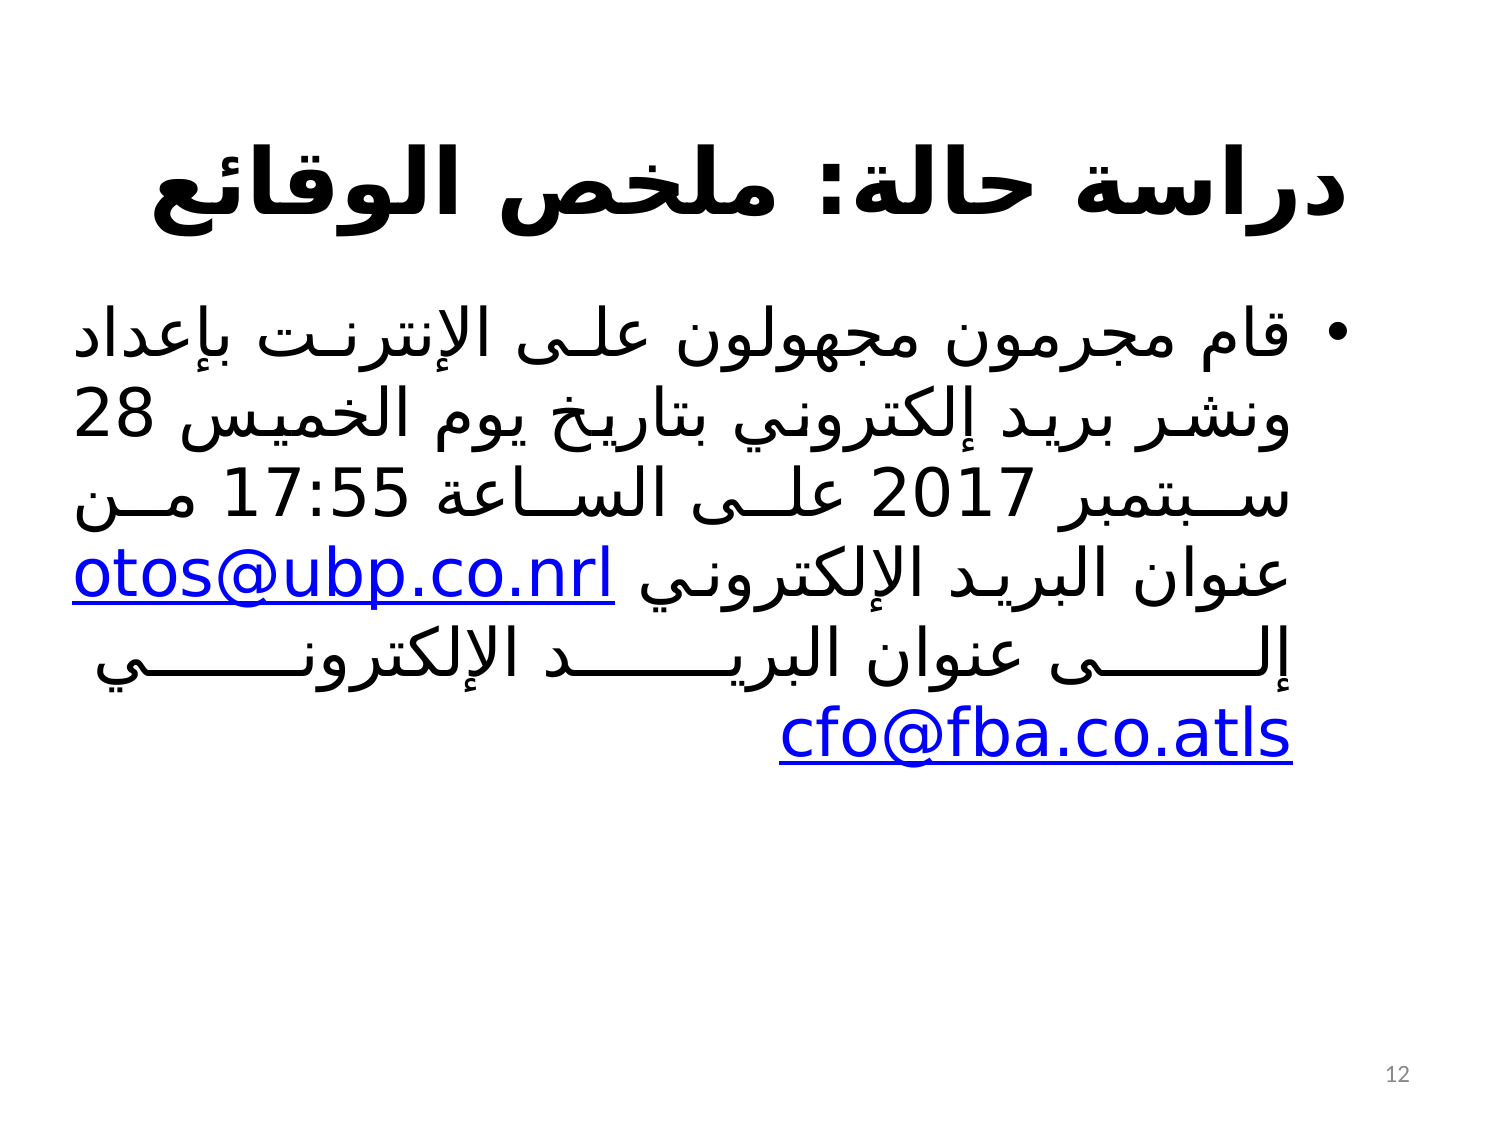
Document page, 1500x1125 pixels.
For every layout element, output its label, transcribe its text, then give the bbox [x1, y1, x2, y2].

text_box قام مجرمون مجهولون على الإنترنت بإعداد ونشر بريد إلكتروني بتاريخ يوم الخميس 28 سبتمبر 2017 على الساعة 17:55 من عنوان البريد الإلكتروني otos@ubp.co.nrl إلى عنوان البريد الإلكتروني cfo@fba.co.atls [57, 282, 1365, 1125]
title دراسة حالة: ملخص الوقائع [75, 83, 1425, 272]
slide_number 12 [1074, 1042, 1425, 1103]
